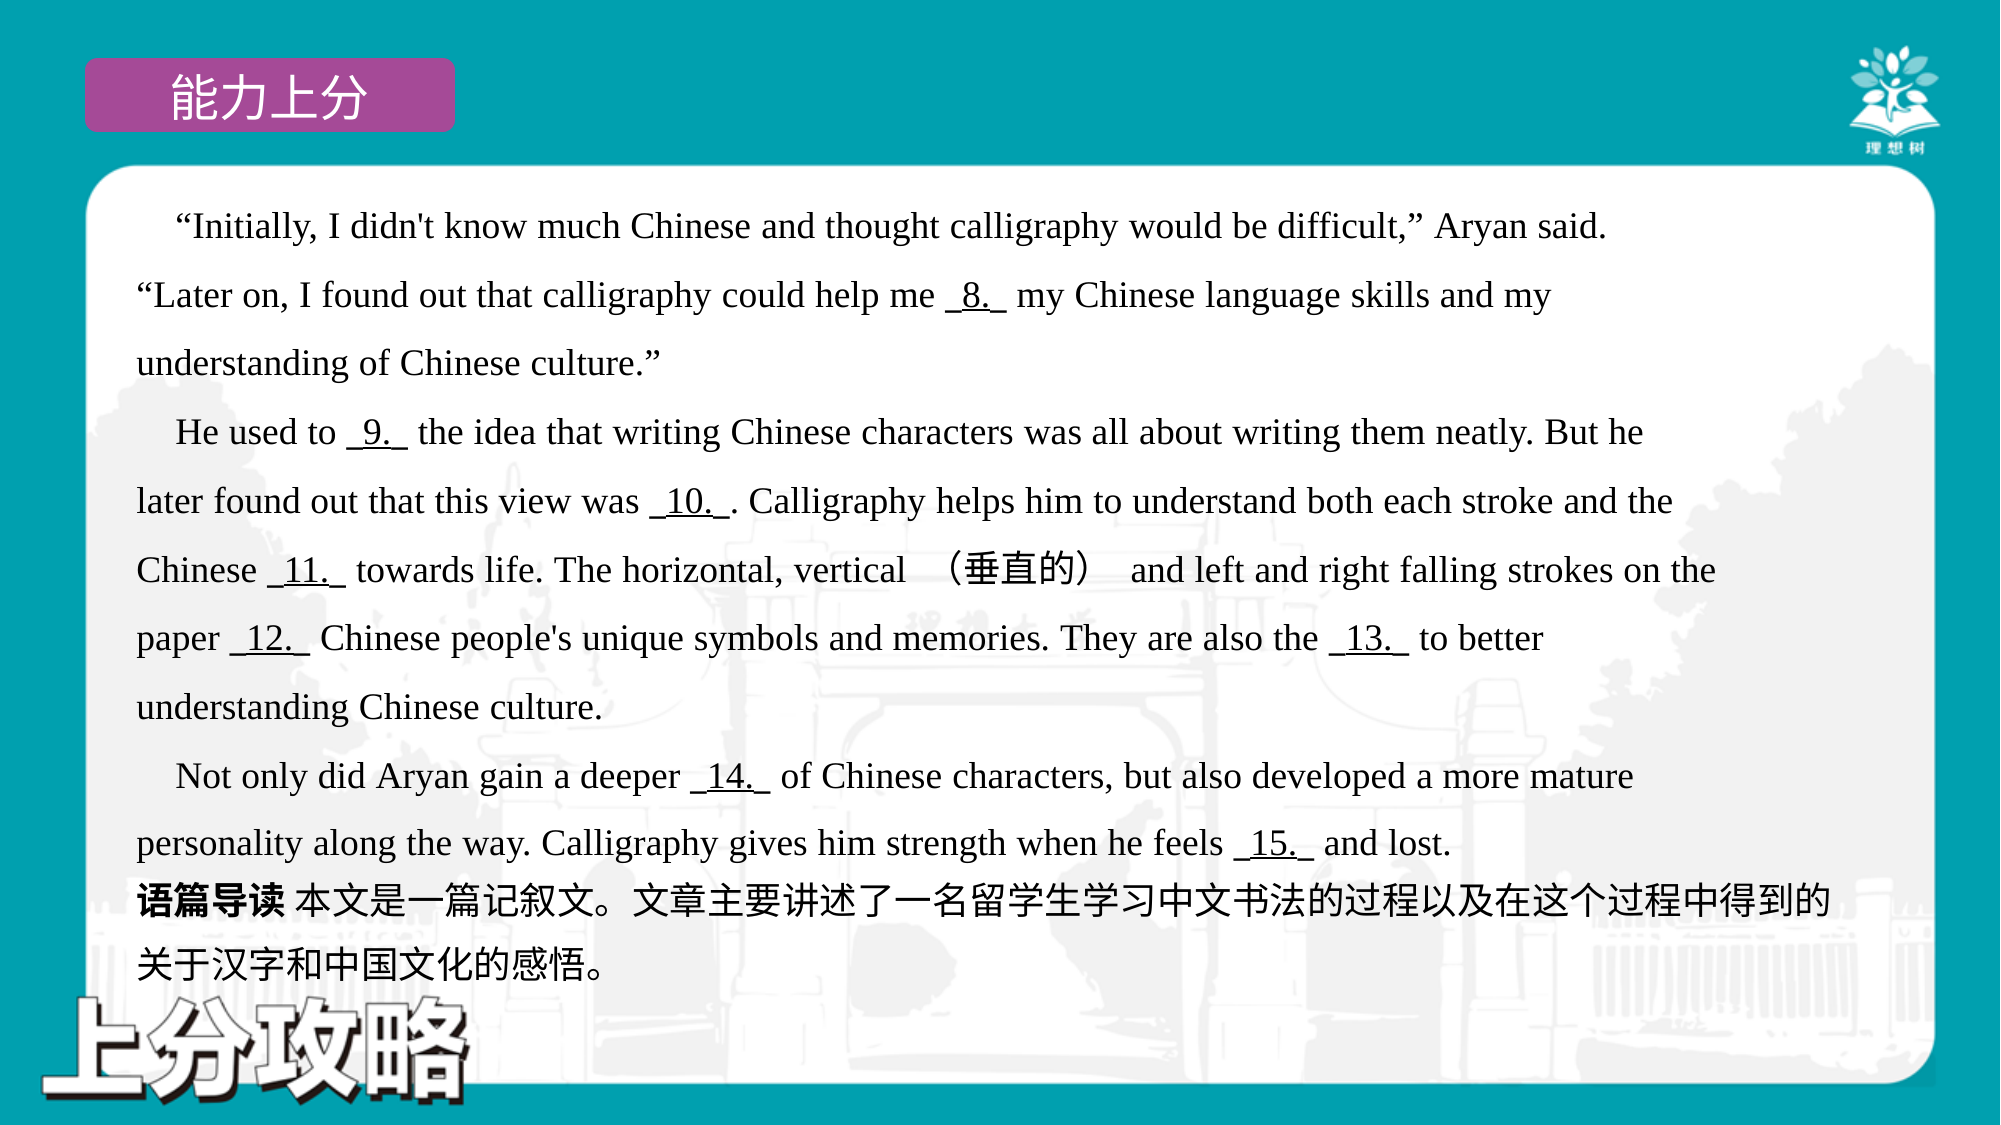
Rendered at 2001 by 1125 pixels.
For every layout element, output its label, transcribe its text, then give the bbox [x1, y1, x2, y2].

text_box “Initially, I didn't know much Chinese and thought calligraphy would be difficult,” Aryan said. “Later on, I found out that calligraphy could help me _8._ my Chinese language skills and my understanding of Chinese culture.” He used to _9._ the idea that writing Chinese characters was all about writing them neatly. But he later found out that this view was _10._. Calligraphy helps him to understand both each stroke and the Chinese _11._ towards life. The horizontal, vertical （垂直的） and left and right falling strokes on the paper _12._ Chinese people's unique symbols and memories. They are also the _13._ to better understanding Chinese culture. Not only did Aryan gain a deeper _14._ of Chinese characters, but also developed a more mature personality along the way. Calligraphy gives him strength when he feels _15._ and lost.#7 [136, 177, 1865, 852]
text_box 语篇导读 本文是一篇记叙文。文章主要讲述了一名留学生学习中文书法的过程以及在这个过程中得到的 关于汉字和中国文化的感悟。 [136, 852, 1865, 980]
picture [0, 0, 2000, 1125]
